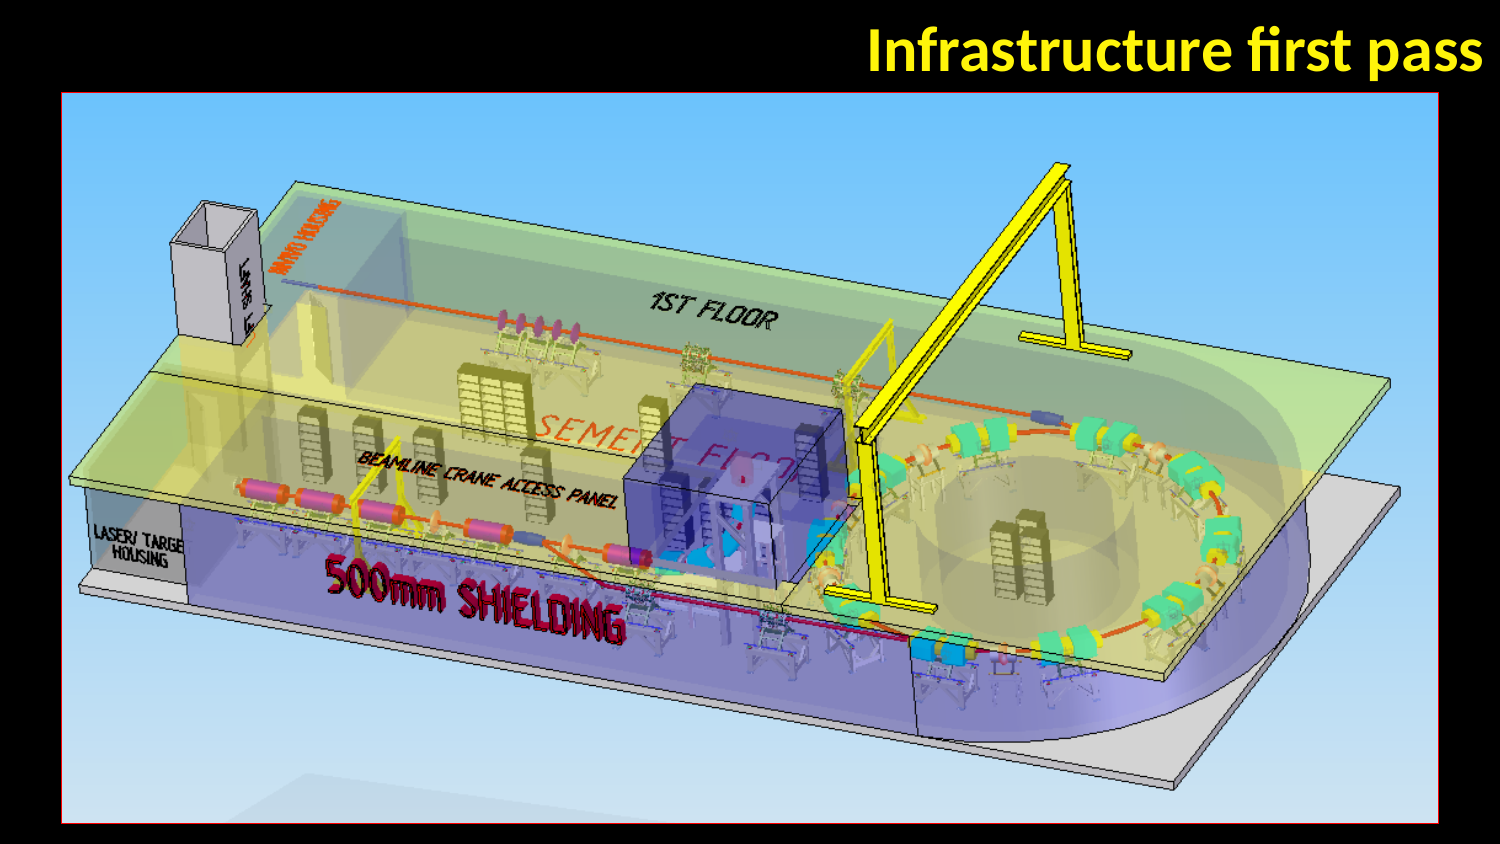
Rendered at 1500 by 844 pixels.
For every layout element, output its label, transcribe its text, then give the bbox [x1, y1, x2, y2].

title Infrastructure first pass [0, 0, 1500, 93]
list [61, 92, 1439, 825]
